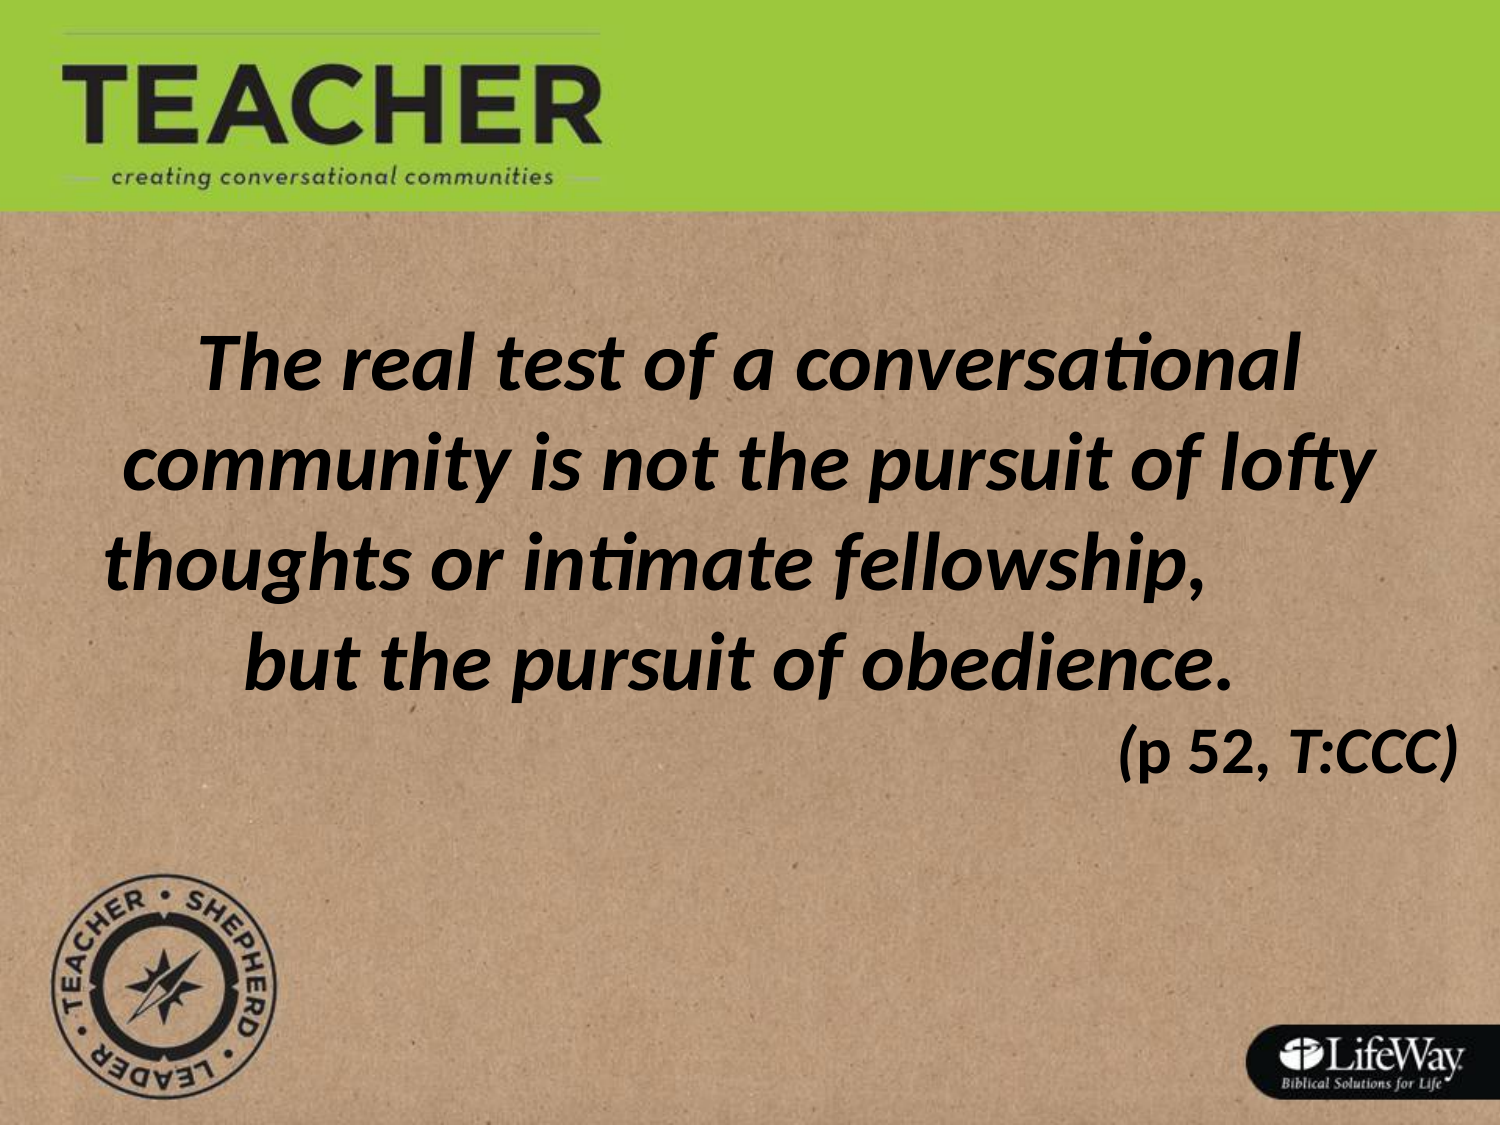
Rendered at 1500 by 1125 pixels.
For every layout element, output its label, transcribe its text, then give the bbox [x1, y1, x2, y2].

picture [0, 0, 1500, 1125]
text_box The real test of a conversational community is not the pursuit of lofty thoughts or intimate fellowship, but the pursuit of obedience. (p 52, T:CCC) [24, 299, 1475, 795]
